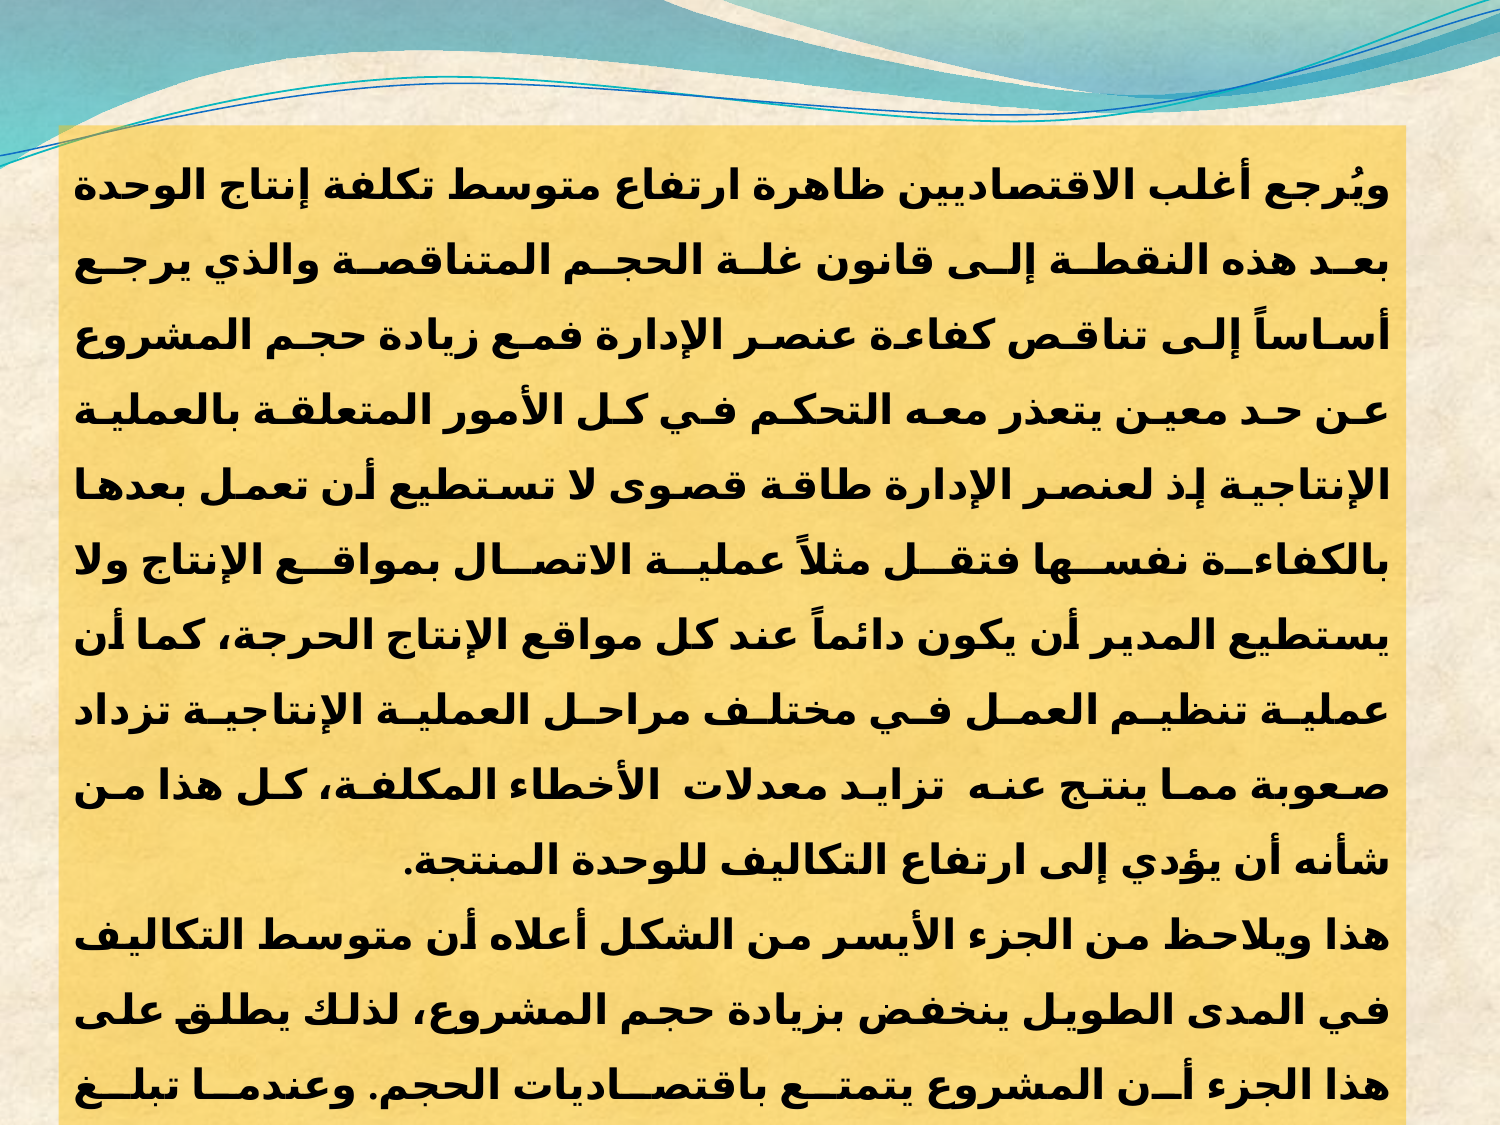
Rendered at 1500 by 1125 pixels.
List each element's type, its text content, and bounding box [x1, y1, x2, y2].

text_box ويُرجع أغلب الاقتصاديين ظاهرة ارتفاع متوسط تكلفة إنتاج الوحدة بعد هذه النقطة إلى قانون غلة الحجم المتناقصة والذي يرجع أساساً إلى تناقص كفاءة عنصر الإدارة فمع زيادة حجم المشروع عن حد معين يتعذر معه التحكم في كل الأمور المتعلقة بالعملية الإنتاجية إذ لعنصر الإدارة طاقة قصوى لا تستطيع أن تعمل بعدها بالكفاءة نفسها فتقل مثلاً عملية الاتصال بمواقع الإنتاج ولا يستطيع المدير أن يكون دائماً عند كل مواقع الإنتاج الحرجة، كما أن عملية تنظيم العمل في مختلف مراحل العملية الإنتاجية تزداد صعوبة مما ينتج عنه تزايد معدلات الأخطاء المكلفة، كل هذا من شأنه أن يؤدي إلى ارتفاع التكاليف للوحدة المنتجة. هذا ويلاحظ من الجزء الأيسر من الشكل أعلاه أن متوسط التكاليف في المدى الطويل ينخفض بزيادة حجم المشروع، لذلك يطلق على هذا الجزء أن المشروع يتمتع باقتصاديات الحجم. وعندما تبلغ متوسط التكاليف في المدى الطويل أدنى نقطة لها فإنه عندها يتحدد الحجم الأمثل للمشروع حيث أن المشروع الذي يتمتع بهذا الحجم ينتج وحدات الناتج بأقل قدر من التكاليف. غير أن – لا اقتصاديات الحجم – Diseconomies of Size – تظهر عندما يبدأ منحنى متوسط التكاليف في المدى الطويل في الارتفاع. [58, 125, 1407, 1125]
